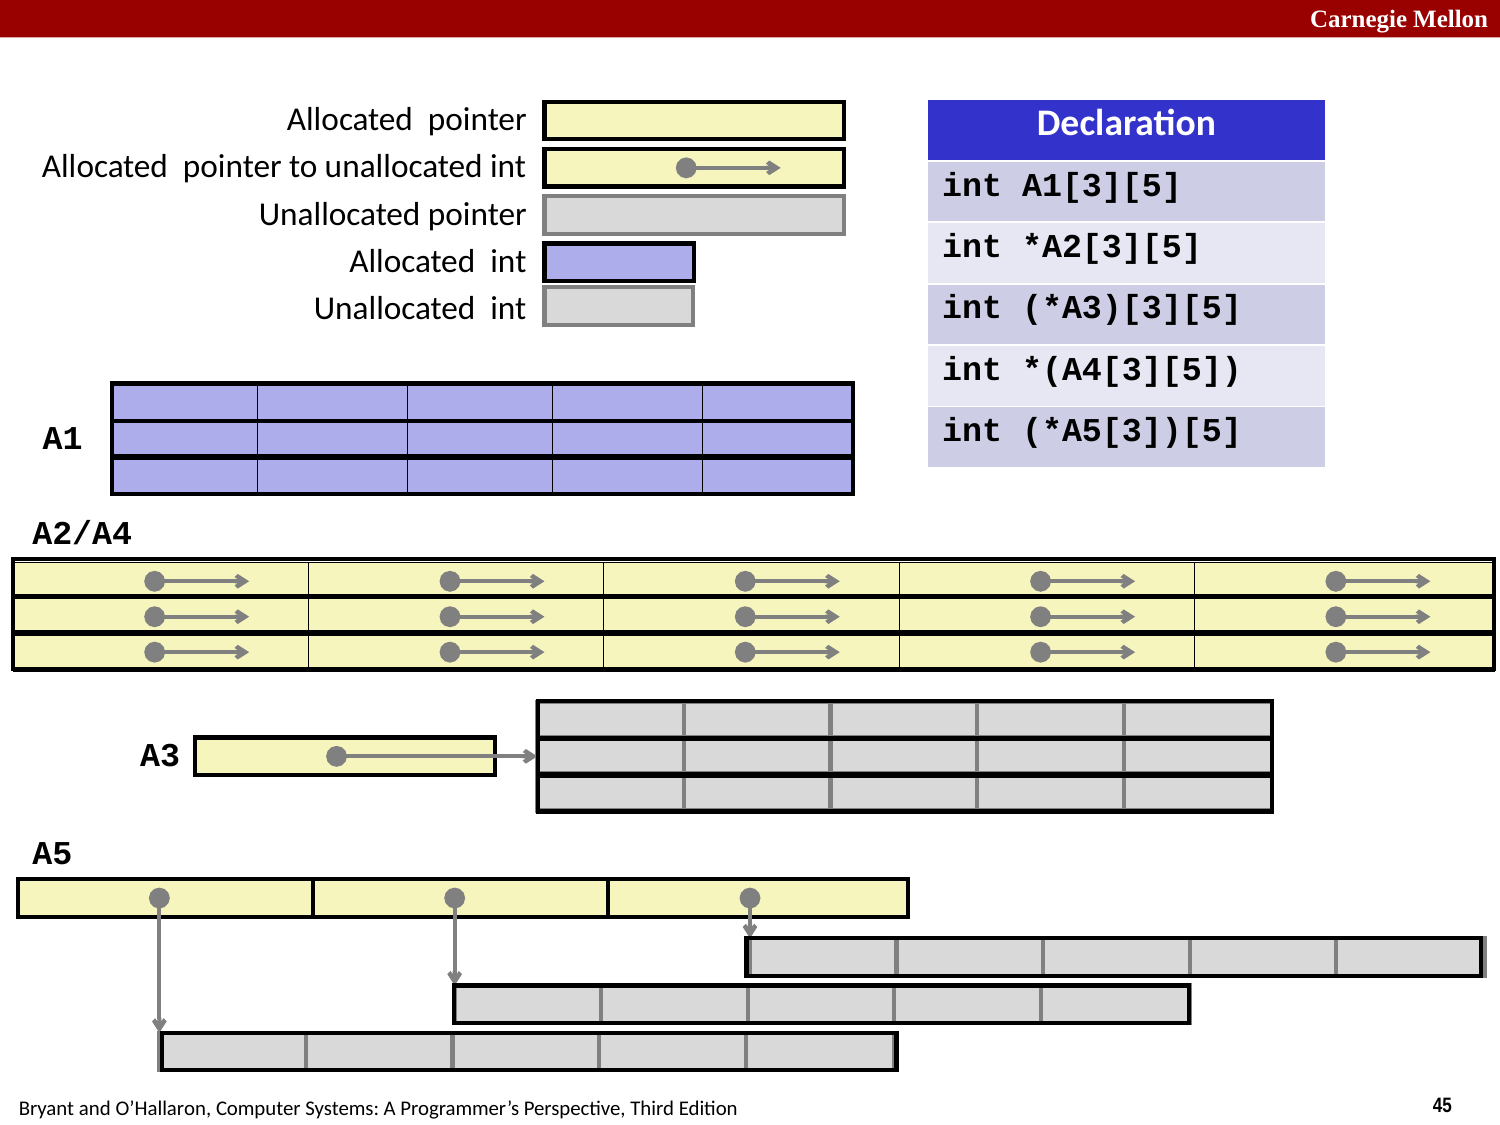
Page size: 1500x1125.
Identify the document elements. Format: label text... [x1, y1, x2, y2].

table_cell int (*A5[3])[5] [928, 407, 1325, 467]
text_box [12, 558, 1495, 670]
table_cell int A1[3][5] [928, 162, 1325, 221]
text_box A2/A4 [17, 503, 195, 557]
table_header Declaration [928, 100, 1325, 160]
table_cell int *A2[3][5] [928, 223, 1325, 283]
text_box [17, 700, 1273, 812]
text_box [17, 382, 853, 494]
table_cell int *(A4[3][5]) [928, 346, 1325, 406]
table_cell int (*A3)[3][5] [928, 285, 1325, 344]
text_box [17, 823, 1486, 1071]
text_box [12, 89, 845, 335]
